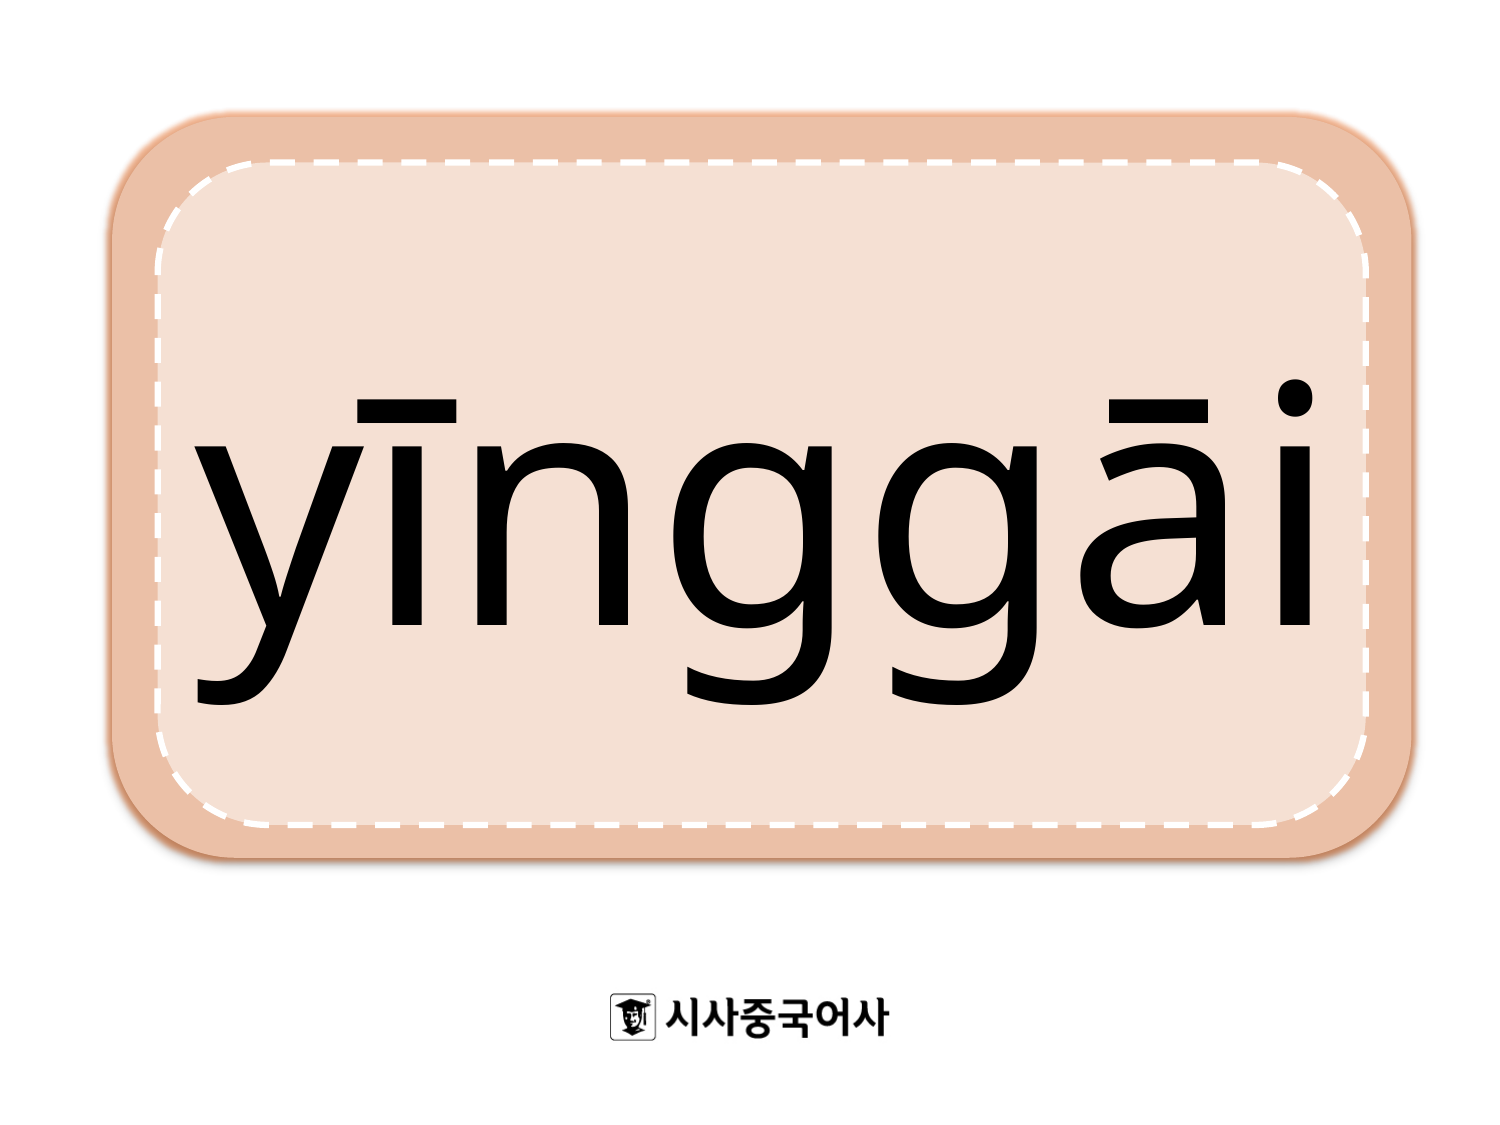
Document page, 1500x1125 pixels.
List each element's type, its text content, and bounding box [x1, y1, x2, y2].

picture [602, 987, 898, 1047]
text_box yīnggāi [162, 160, 1371, 824]
